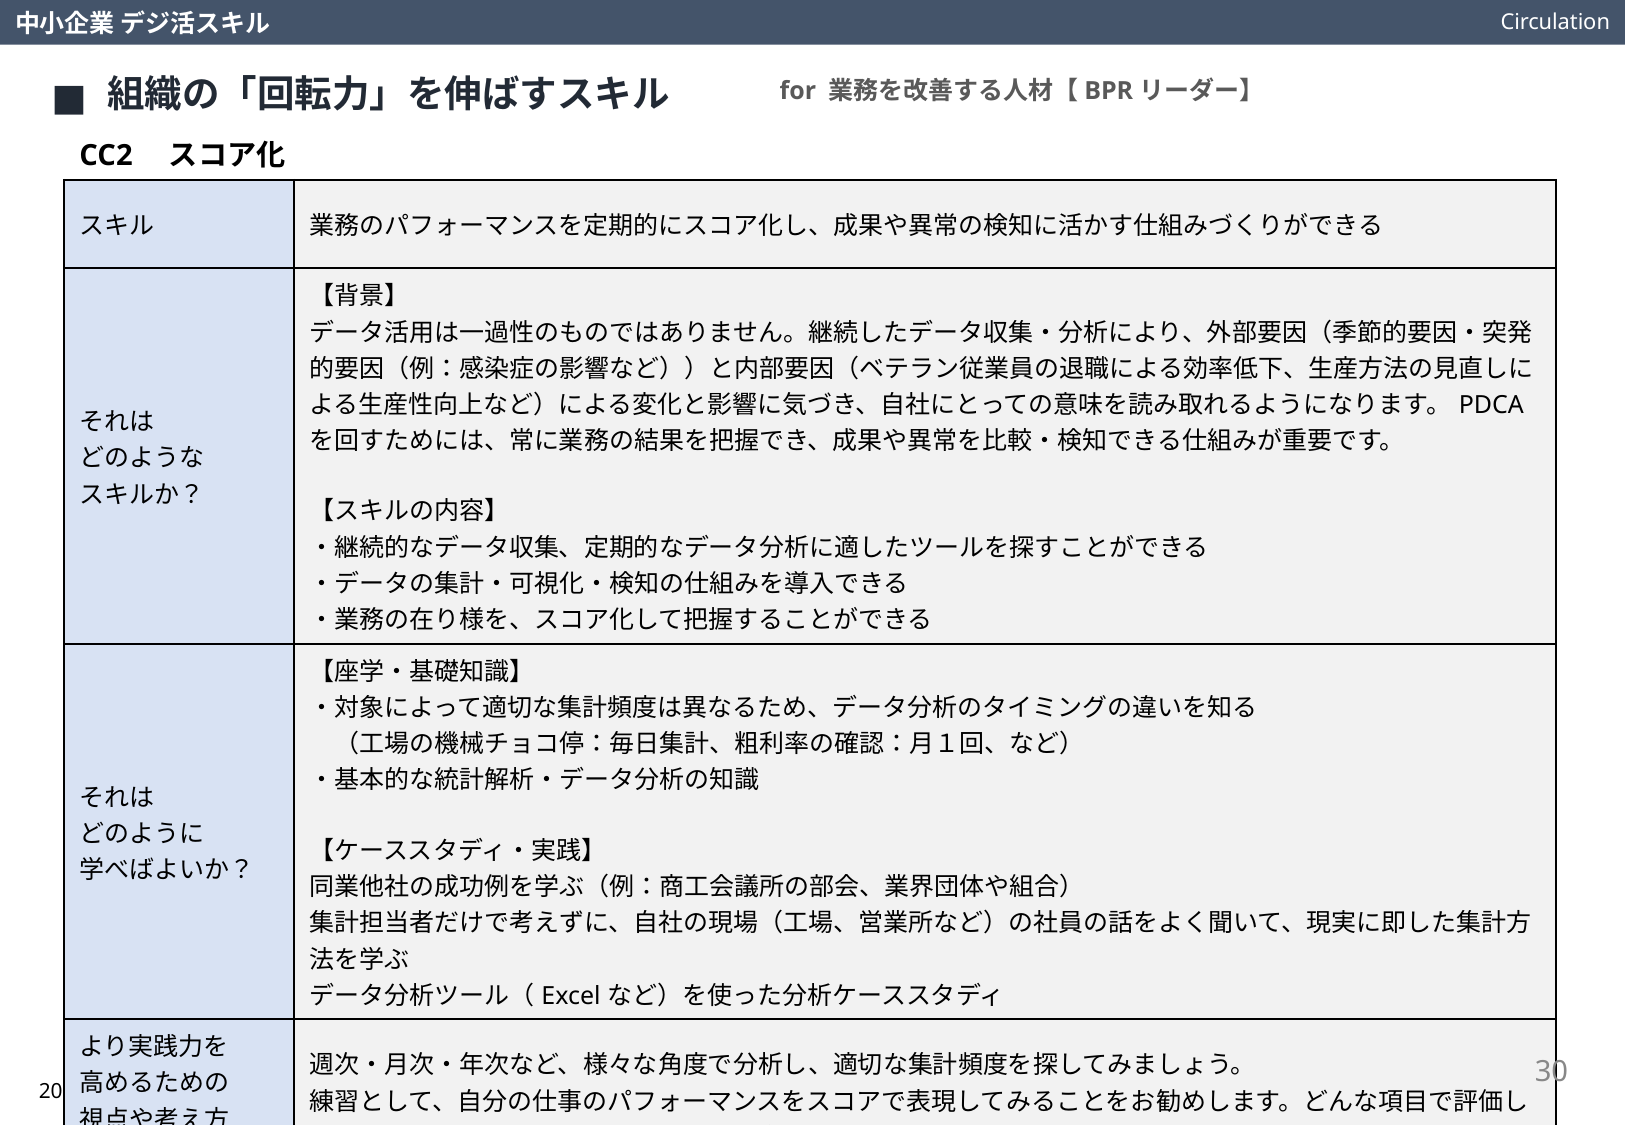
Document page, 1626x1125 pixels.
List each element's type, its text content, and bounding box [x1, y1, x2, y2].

table_cell それは どのような スキルか？ [65, 269, 293, 643]
table_cell 【座学・基礎知識】 ・対象によって適切な集計頻度は異なるため、データ分析のタイミングの違いを知る （工場の機械チョコ停：毎日集計、粗利率の確認：月１回、など） ・基本的な統計解析・データ分析の知識 【ケーススタディ・実践】 同業他社の成功例を学ぶ（例：商工会議所の部会、業界団体や組合） 集計担当者だけで考えずに、自社の現場（工場、営業所など）の社員の話をよく聞いて、現実に即した集計方法を学ぶ データ分析ツール（Excelなど）を使った分析ケーススタディ [295, 645, 1555, 1018]
text_box 中小企業 デジ活スキル [0, 0, 1625, 45]
table_cell それは どのように 学べばよいか？ [65, 645, 293, 1018]
slide_number 30 [1217, 1042, 1584, 1103]
table_cell より実践力を 高めるための 視点や考え方は？ [65, 1020, 293, 1125]
text_box 組織の「回転力」を伸ばすスキル [36, 62, 1185, 123]
text_box CC2 スコア化 [64, 128, 1561, 179]
table_cell 【背景】 データ活用は一過性のものではありません。継続したデータ収集・分析により、外部要因（季節的要因・突発的要因（例：感染症の影響など））と内部要因（ベテラン従業員の退職による効率低下、生産方法の見直しによる生産性向上など）による変化と影響に気づき、自社にとっての意味を読み取れるようになります。PDCAを回すためには、常に業務の結果を把握でき、成果や異常を比較・検知できる仕組みが重要です。 【スキルの内容】 ・継続的なデータ収集、定期的なデータ分析に適したツールを探すことができる ・データの集計・可視化・検知の仕組みを導入できる ・業務の在り様を、スコア化して把握することができる [295, 269, 1555, 643]
text_box for 業務を改善する人材【BPRリーダー】 [764, 67, 1399, 113]
text_box Circulation [1438, 0, 1625, 42]
table_header 業務のパフォーマンスを定期的にスコア化し、成果や異常の検知に活かす仕組みづくりができる [295, 181, 1555, 267]
table_cell 週次・月次・年次など、様々な角度で分析し、適切な集計頻度を探してみましょう。 練習として、自分の仕事のパフォーマンスをスコアで表現してみることをお勧めします。どんな項目で評価しますか、何段階で評価しますか、評価基準は何ですか。 [295, 1020, 1555, 1125]
table_header スキル [65, 181, 293, 267]
